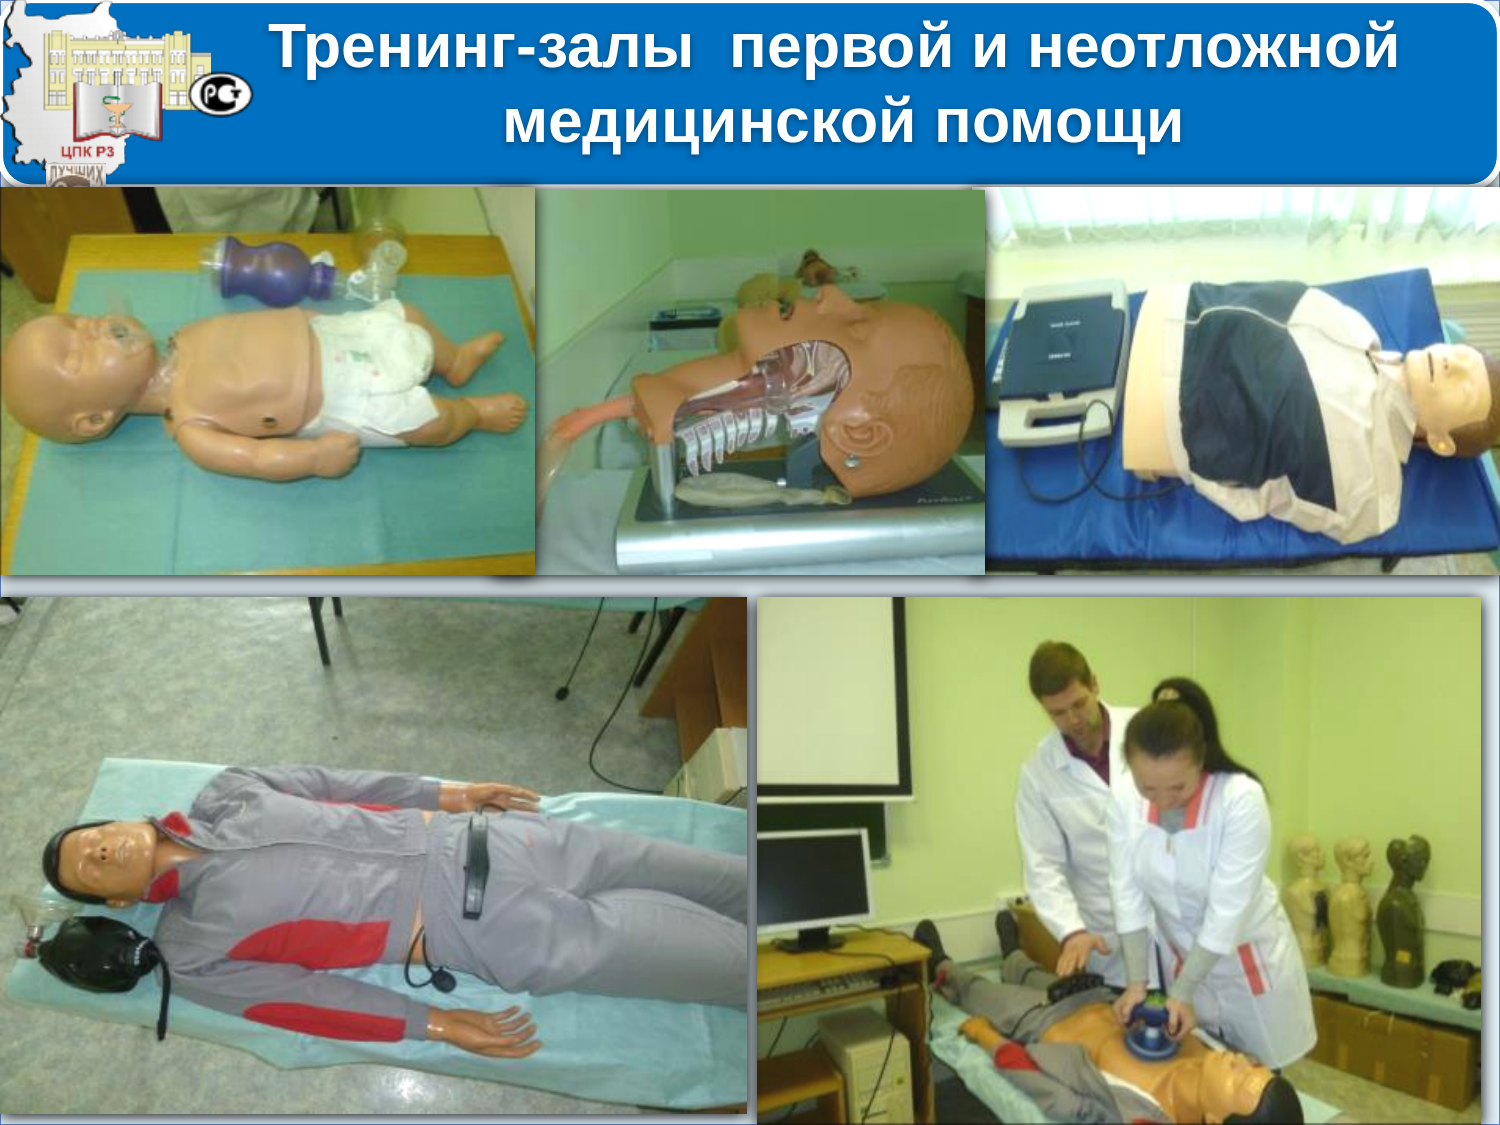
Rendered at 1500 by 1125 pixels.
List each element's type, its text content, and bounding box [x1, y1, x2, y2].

picture [757, 597, 1481, 1125]
picture [0, 0, 1500, 575]
text_box Тренинг-залы первой и неотложной медицинской помощи [222, 0, 1465, 164]
picture [0, 597, 747, 1114]
